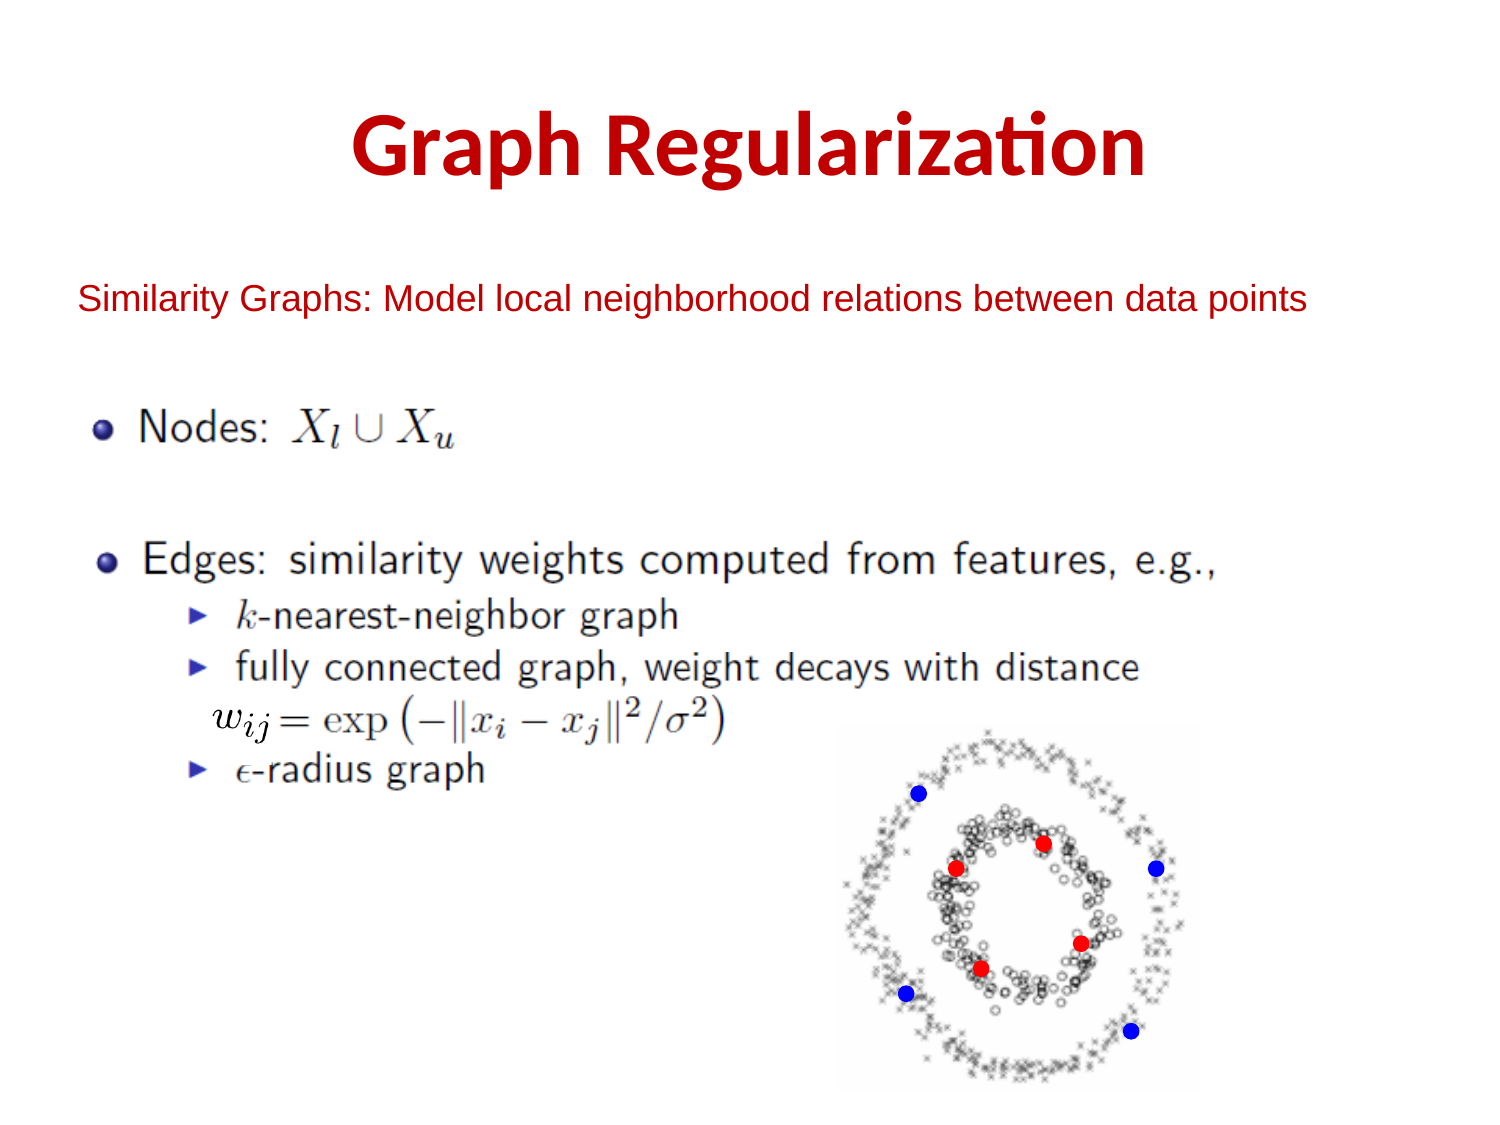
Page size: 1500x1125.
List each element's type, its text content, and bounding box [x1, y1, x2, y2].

picture [87, 537, 1260, 1090]
title Graph Regularization [75, 45, 1425, 233]
picture [74, 387, 476, 460]
text_box Similarity Graphs: Model local neighborhood relations between data points [62, 267, 1438, 327]
